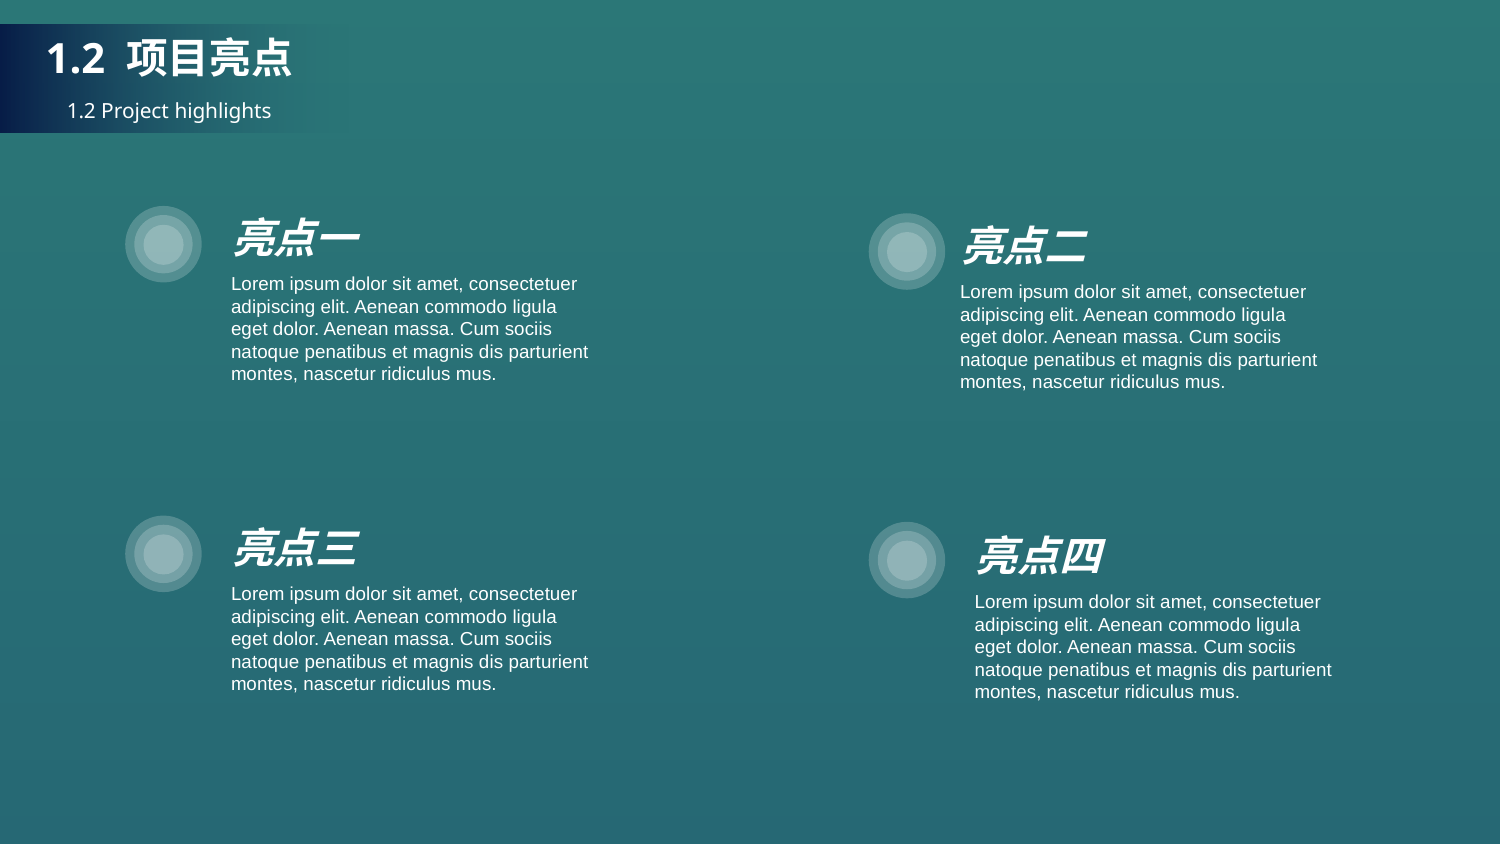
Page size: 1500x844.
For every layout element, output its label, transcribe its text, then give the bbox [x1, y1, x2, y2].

text_box [0, 24, 349, 133]
text_box Lorem ipsum dolor sit amet, consectetuer adipiscing elit. Aenean commodo ligula eget dolor. Aenean massa. Cum sociis natoque penatibus et magnis dis parturient montes, nascetur ridiculus mus. [945, 272, 1337, 400]
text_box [868, 212, 946, 290]
text_box 1.2 Project highlights [52, 90, 287, 131]
text_box 亮点三 [217, 514, 373, 574]
text_box 亮点一 [217, 204, 373, 264]
text_box Lorem ipsum dolor sit amet, consectetuer adipiscing elit. Aenean commodo ligula eget dolor. Aenean massa. Cum sociis natoque penatibus et magnis dis parturient montes, nascetur ridiculus mus. [216, 264, 608, 392]
text_box 亮点二 [946, 212, 1102, 272]
text_box 亮点四 [961, 522, 1116, 582]
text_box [124, 205, 202, 283]
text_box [868, 521, 946, 599]
text_box Lorem ipsum dolor sit amet, consectetuer adipiscing elit. Aenean commodo ligula eget dolor. Aenean massa. Cum sociis natoque penatibus et magnis dis parturient montes, nascetur ridiculus mus. [216, 574, 608, 702]
text_box Lorem ipsum dolor sit amet, consectetuer adipiscing elit. Aenean commodo ligula eget dolor. Aenean massa. Cum sociis natoque penatibus et magnis dis parturient montes, nascetur ridiculus mus. [959, 582, 1352, 711]
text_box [124, 515, 202, 593]
text_box 1.2 项目亮点 [30, 24, 309, 90]
